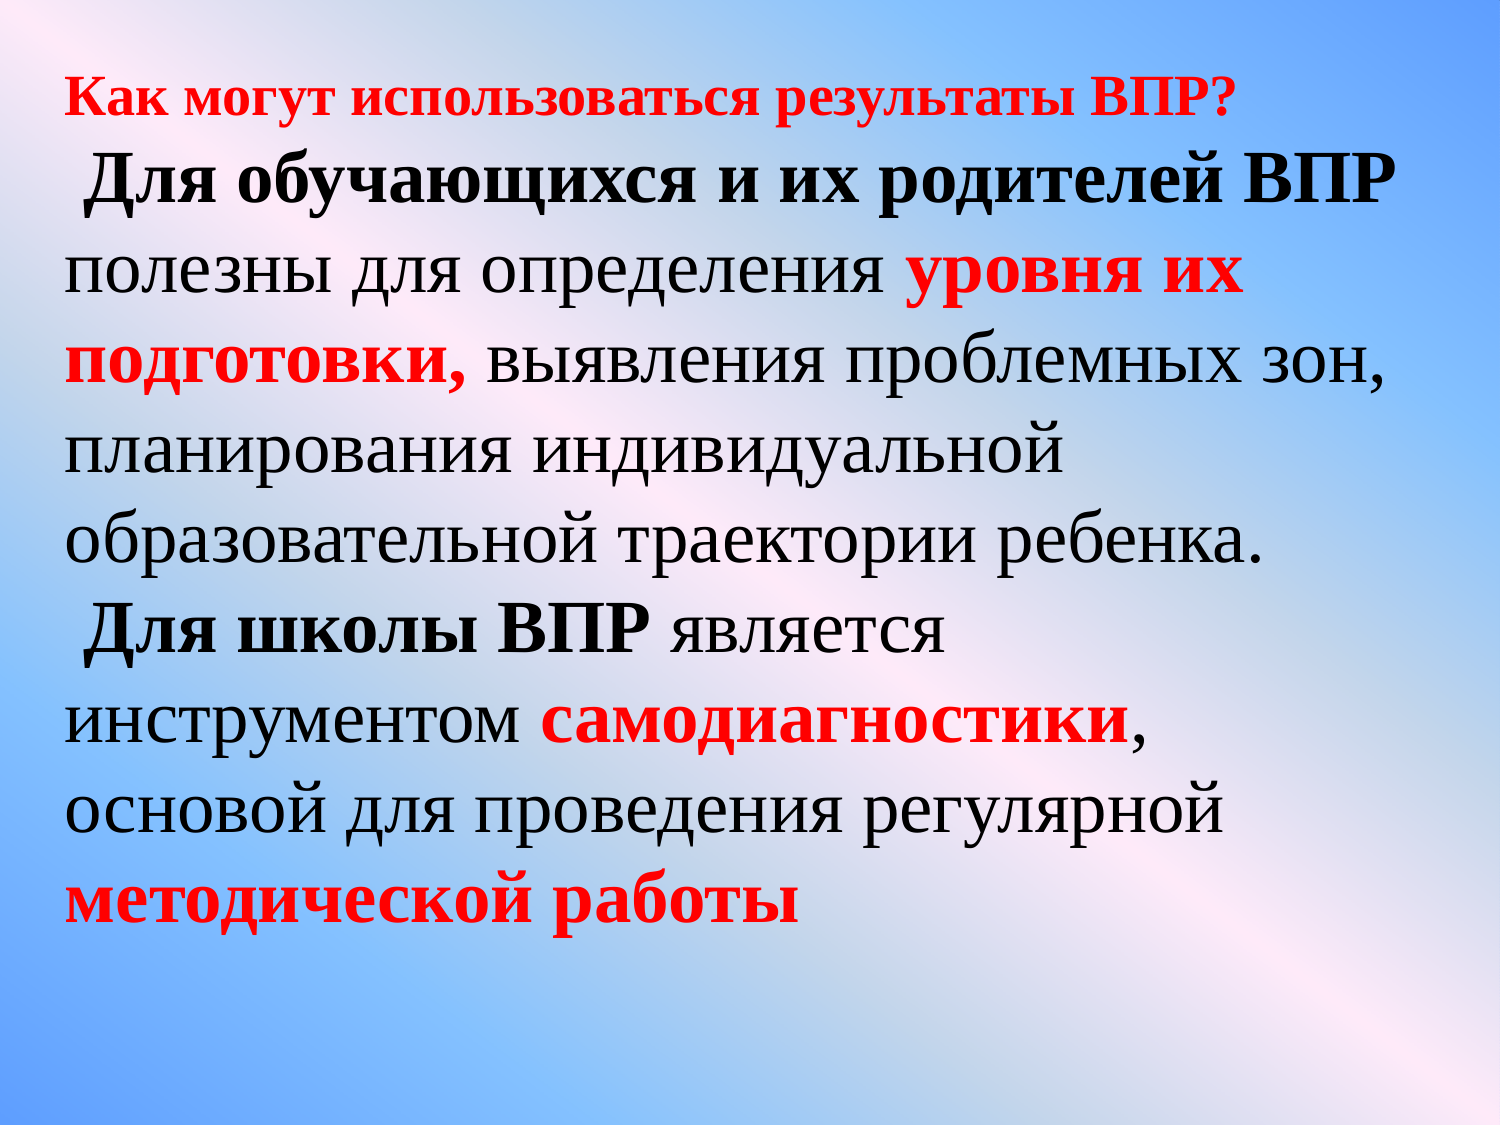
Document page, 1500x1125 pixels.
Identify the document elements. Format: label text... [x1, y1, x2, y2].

picture [0, 0, 1500, 1125]
text_box Как могут использоваться результаты ВПР? Для обучающихся и их родителей ВПР полезны для определения уровня их подготовки, выявления проблемных зон, планирования индивидуальной образовательной траектории ребенка. Для школы ВПР является инструментом самодиагностики, основой для проведения регулярной методической работы [50, 50, 1425, 945]
